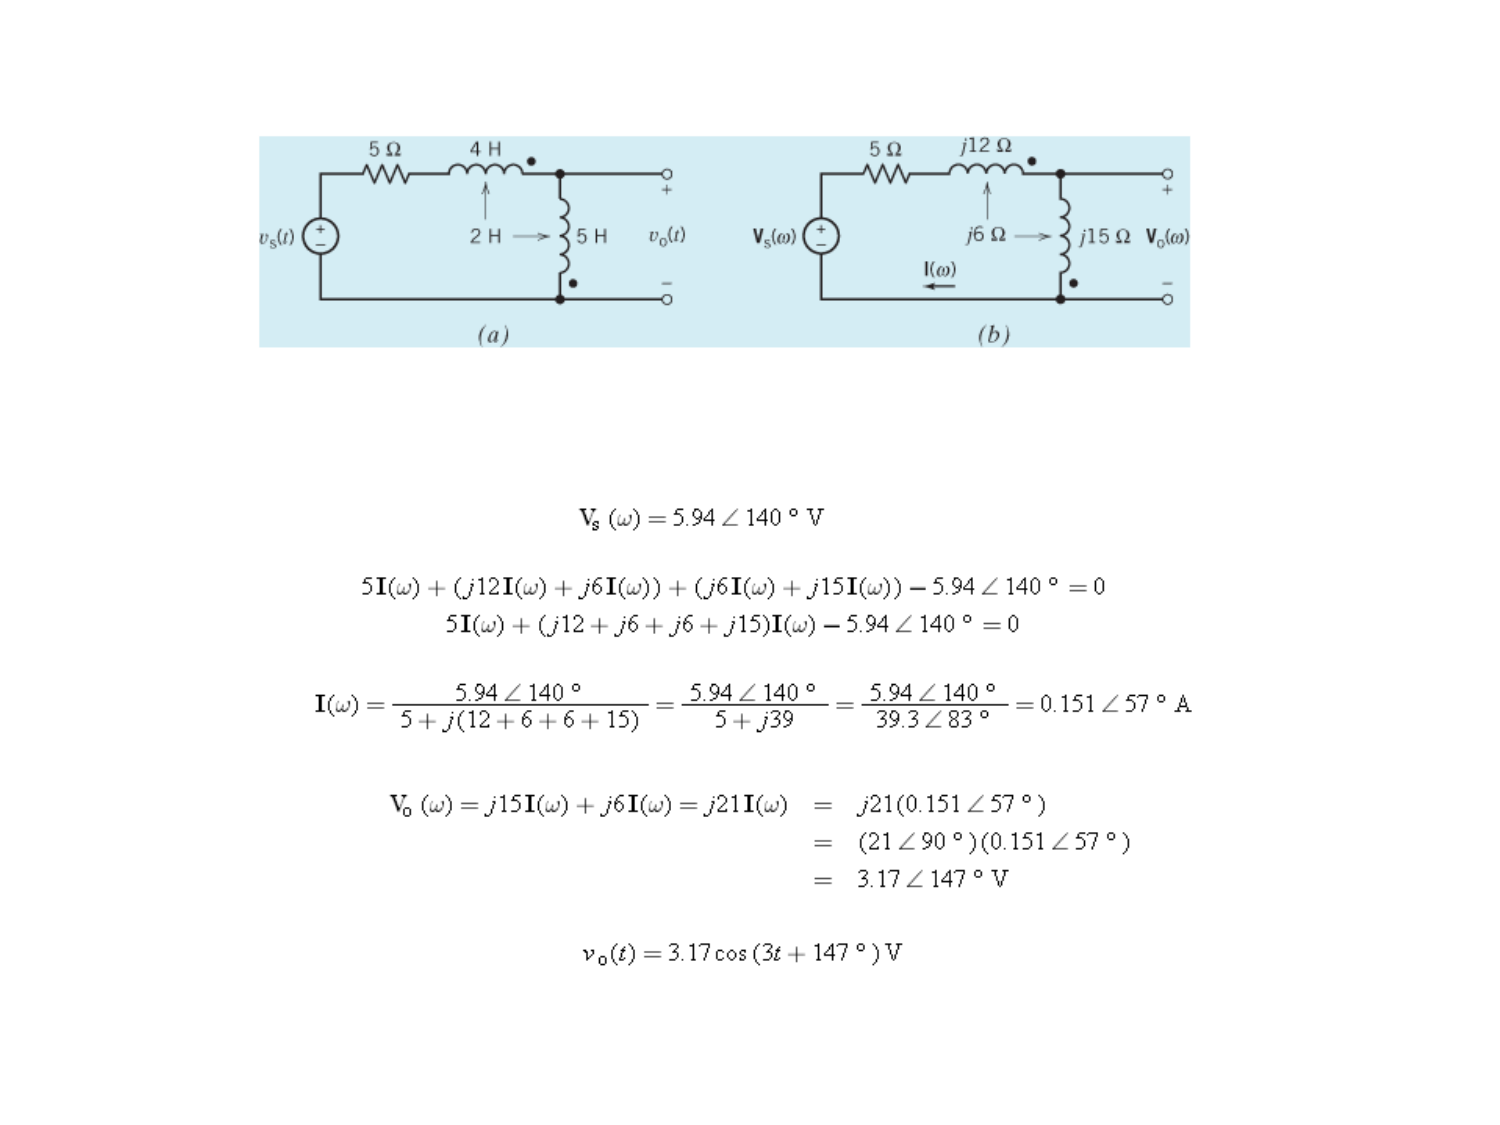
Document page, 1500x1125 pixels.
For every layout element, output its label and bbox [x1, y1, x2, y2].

picture [222, 124, 1278, 1001]
